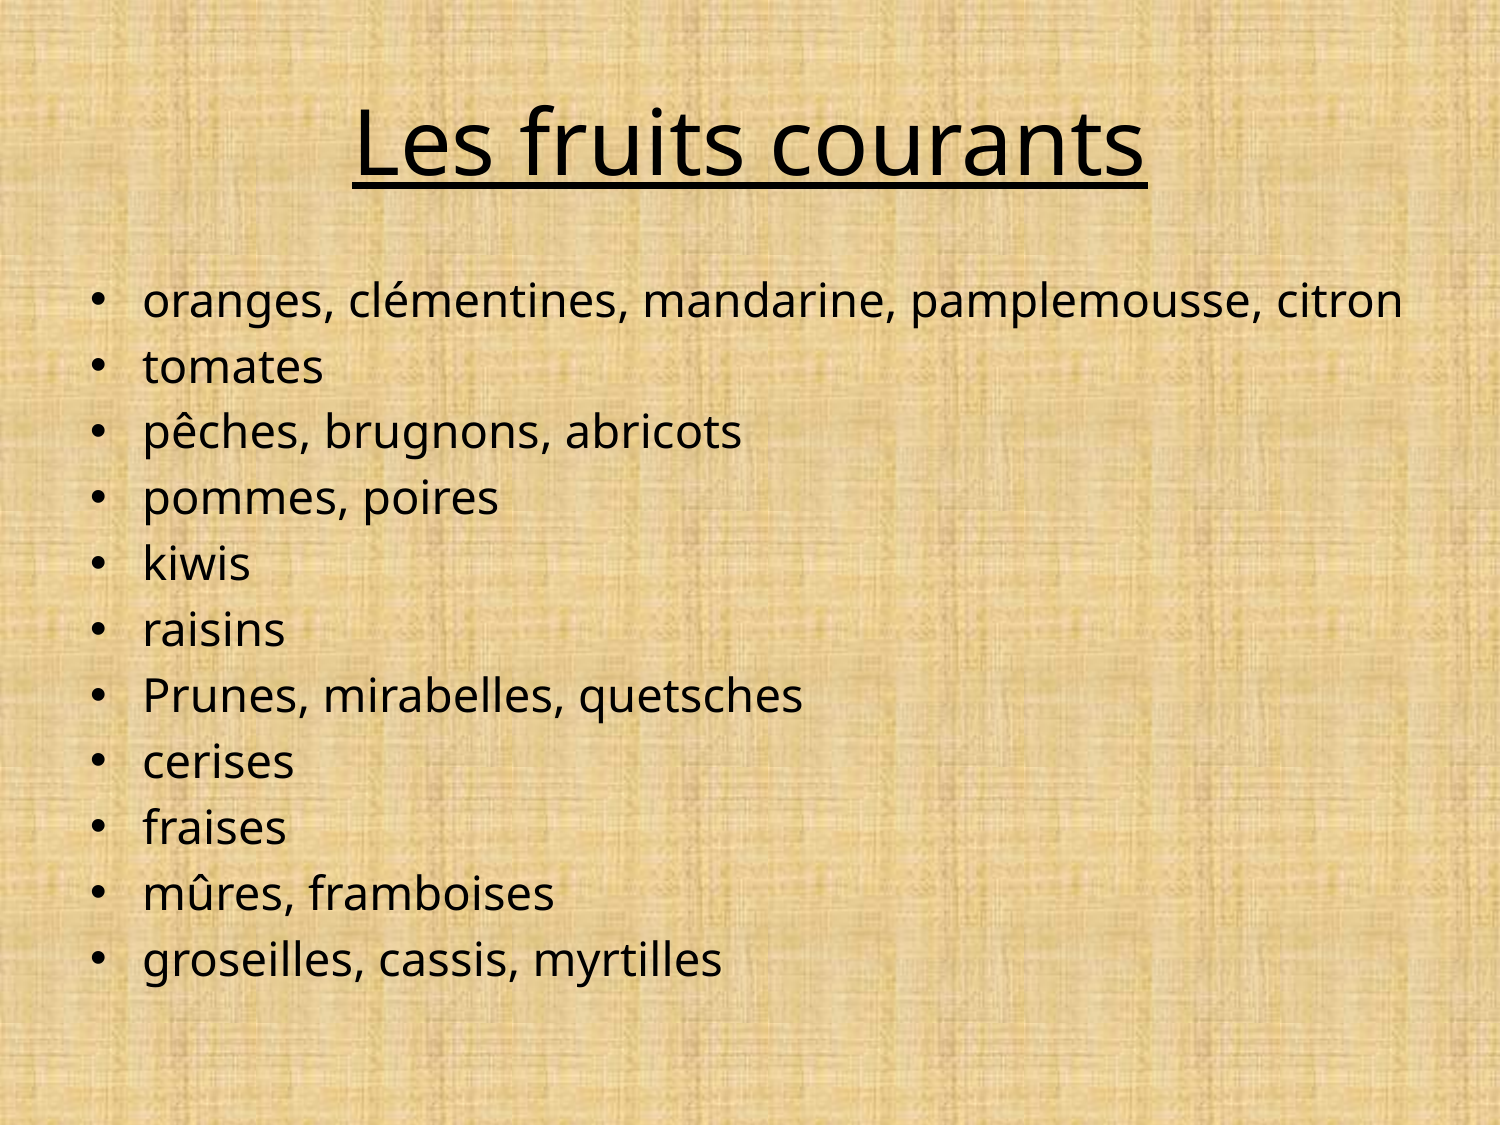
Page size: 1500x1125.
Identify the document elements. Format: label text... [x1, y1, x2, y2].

picture [0, 0, 1500, 1125]
title Les fruits courants [75, 45, 1425, 233]
list oranges, clémentines, mandarine, pamplemousse, citron tomates pêches, brugnons, abricots pommes, poires kiwis raisins Prunes, mirabelles, quetsches cerises fraises mûres, framboises groseilles, cassis, myrtilles [75, 262, 1425, 1005]
